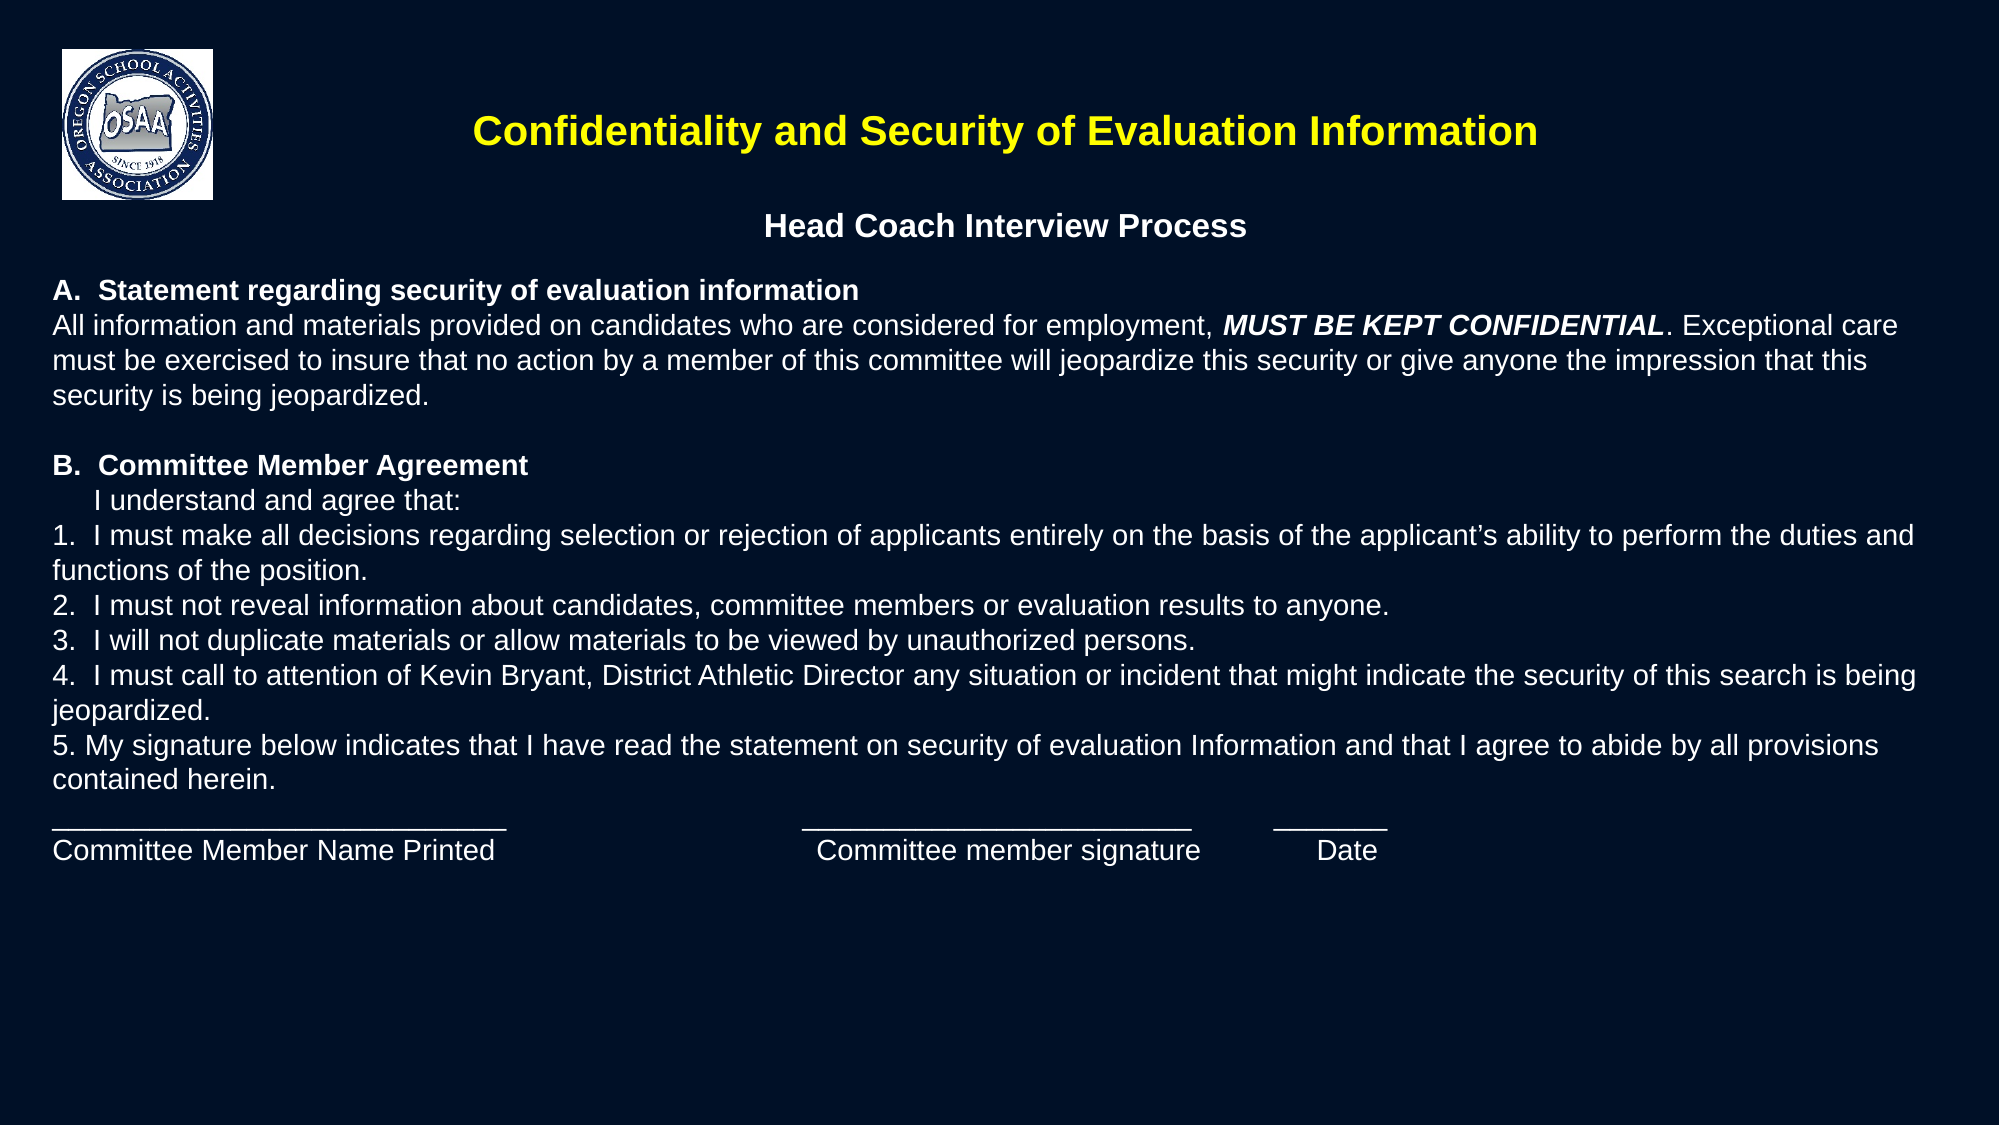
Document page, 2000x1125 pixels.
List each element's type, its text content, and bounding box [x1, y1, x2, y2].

text_box Confidentiality and Security of Evaluation Information Head Coach Interview Process A. Statement regarding security of evaluation information All information and materials provided on candidates who are considered for employment, MUST BE KEPT CONFIDENTIAL. Exceptional care must be exercised to insure that no action by a member of this committee will jeopardize this security or give anyone the impression that this security is being jeopardized. B. Committee Member Agreement I understand and agree that: 1. I must make all decisions regarding selection or rejection of applicants entirely on the basis of the applicant’s ability to perform the duties and functions of the position. 2. I must not reveal information about candidates, committee members or evaluation results to anyone. 3. I will not duplicate materials or allow materials to be viewed by unauthorized persons. 4. I must call to attention of Kevin Bryant, District Athletic Director any situation or incident that might indicate the security of this search is being jeopardized. 5. My signature below indicates that I have read the statement on security of evaluation Information and that I agree to abide by all provisions contained herein. ____________________________ ________________________ _______ Committee Member Name Printed Committee member signature Date [37, 92, 1975, 878]
picture [61, 49, 213, 201]
